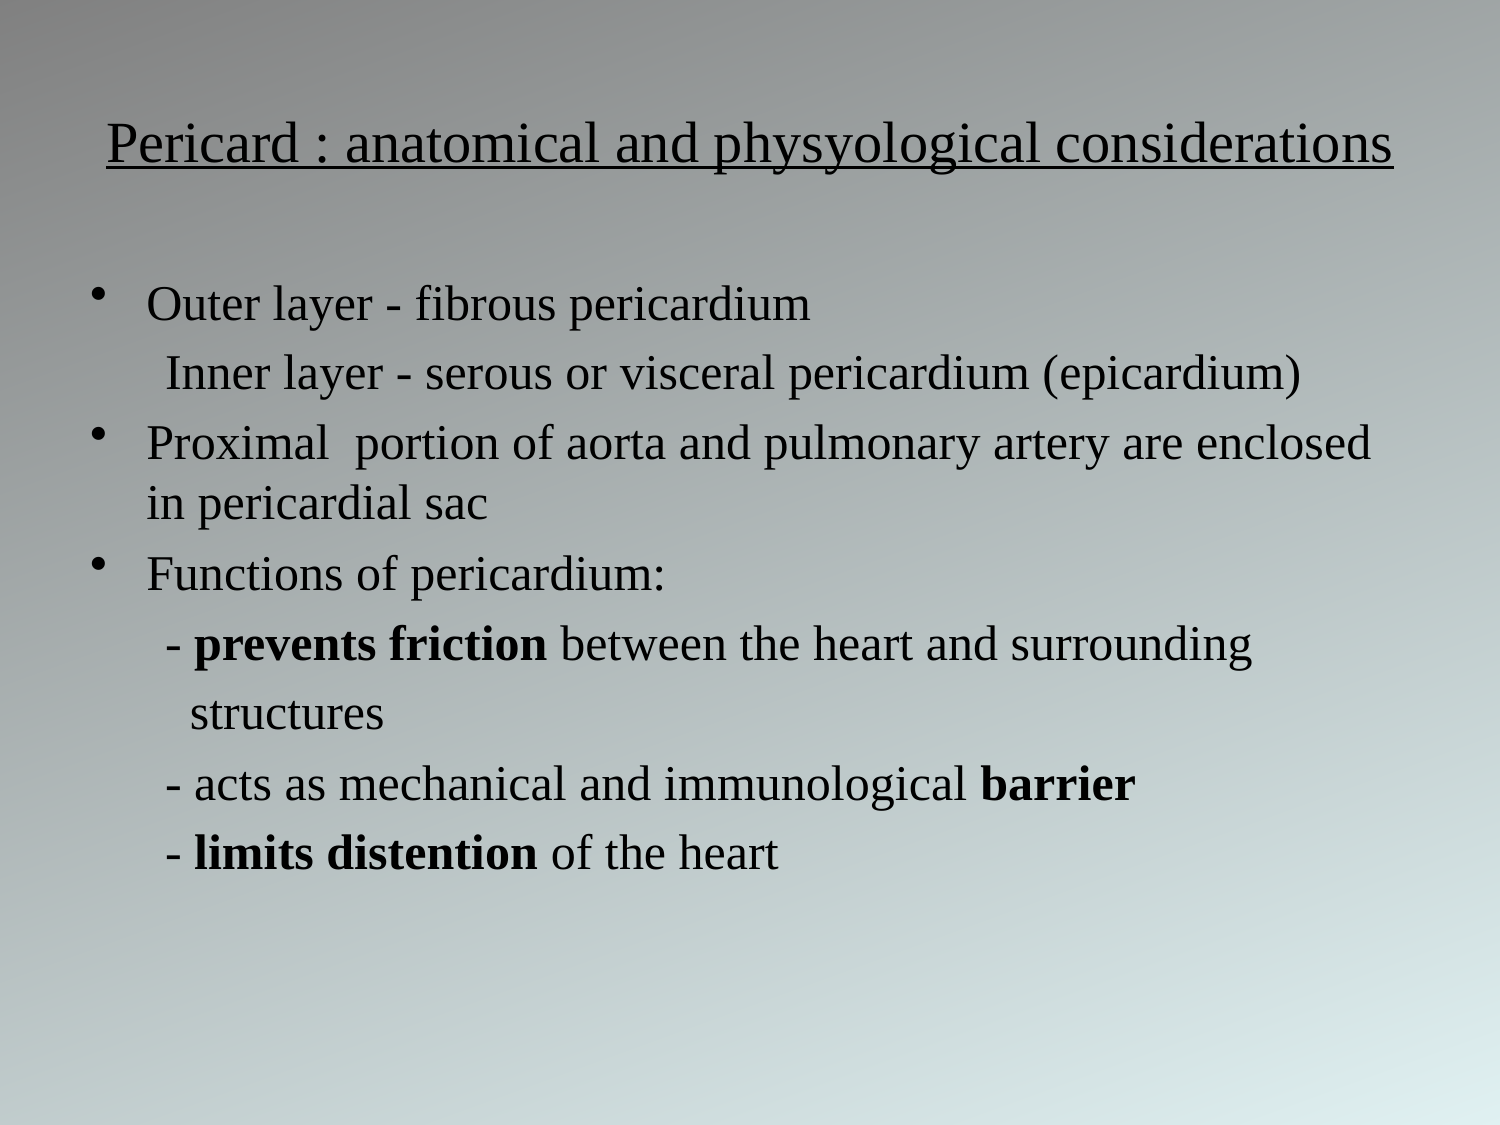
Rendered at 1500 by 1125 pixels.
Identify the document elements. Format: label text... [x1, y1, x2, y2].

title Pericard : anatomical and physyological considerations [75, 45, 1425, 233]
list Outer layer - fibrous pericardium Inner layer - serous or visceral pericardium (epicardium) Proximal portion of aorta and pulmonary artery are enclosed in pericardial sac Functions of pericardium: - prevents friction between the heart and surrounding structures - acts as mechanical and immunological barrier - limits distention of the heart [75, 262, 1425, 1005]
